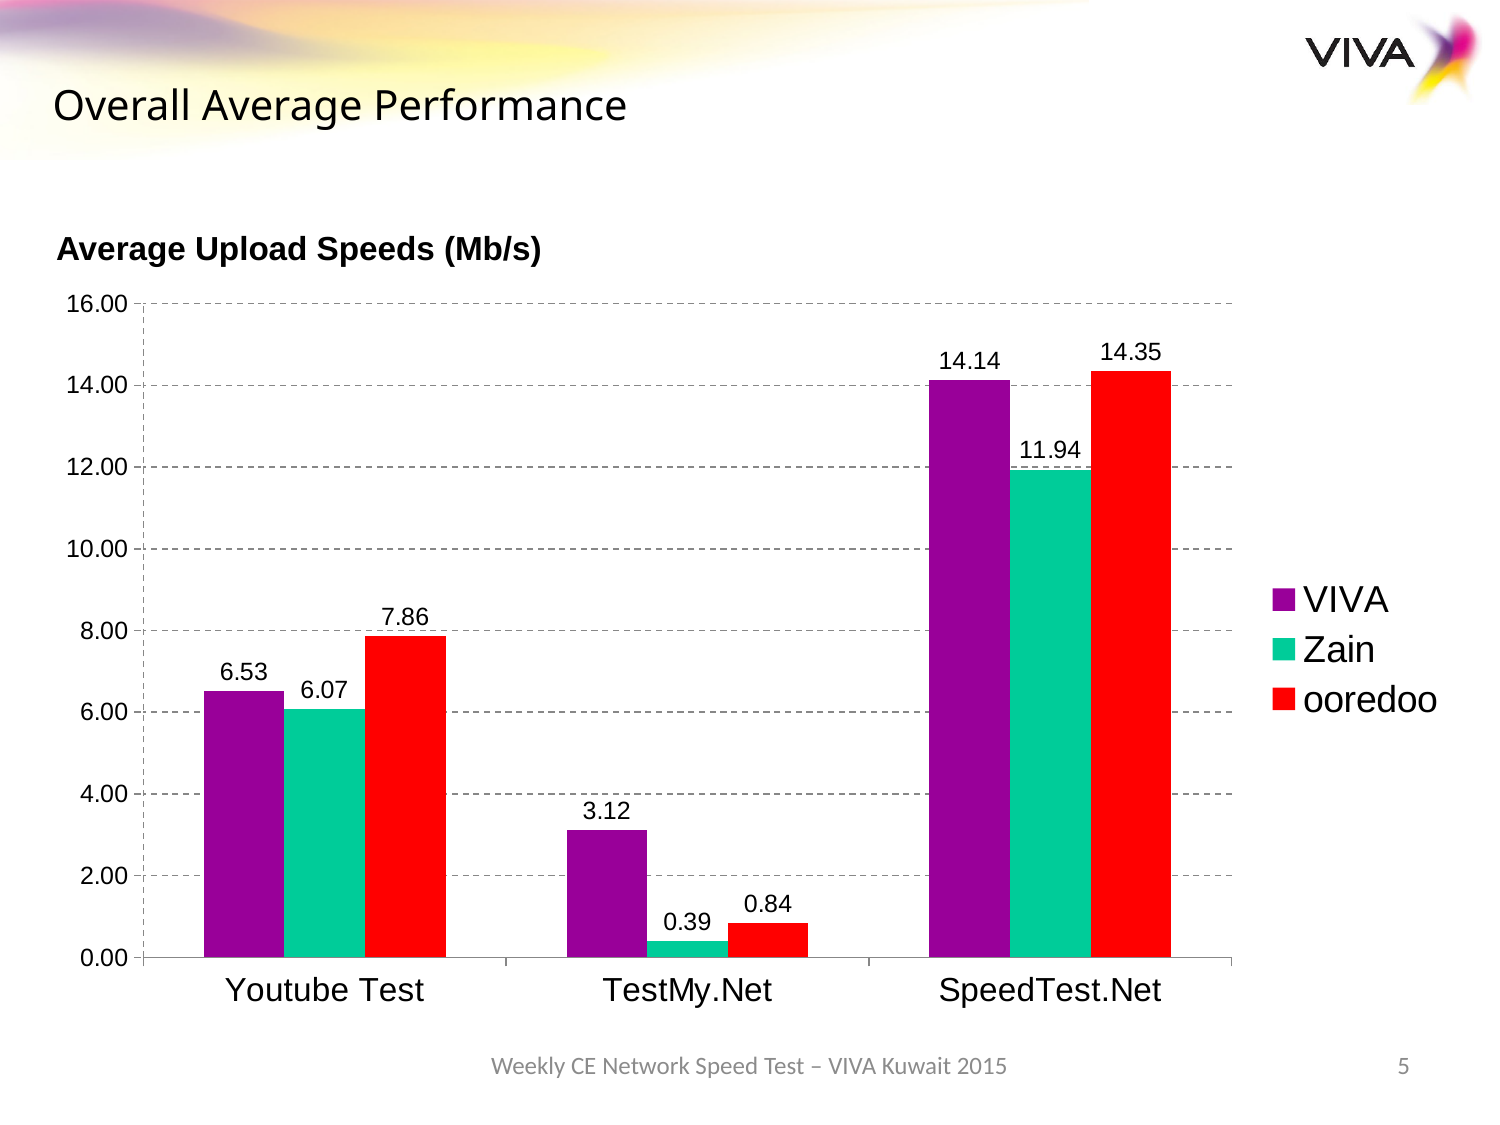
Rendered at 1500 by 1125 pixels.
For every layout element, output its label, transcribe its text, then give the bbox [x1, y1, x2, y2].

text_box Overall Average Performance [37, 24, 1278, 184]
chart [37, 275, 1463, 1024]
text_box Average Upload Speeds (Mb/s) [41, 219, 1093, 273]
text_box 5 [1074, 1042, 1425, 1103]
picture [1300, 12, 1485, 105]
text_box Weekly CE Network Speed Test – VIVA Kuwait 2015 [205, 1042, 1074, 1103]
picture [0, 0, 1089, 160]
